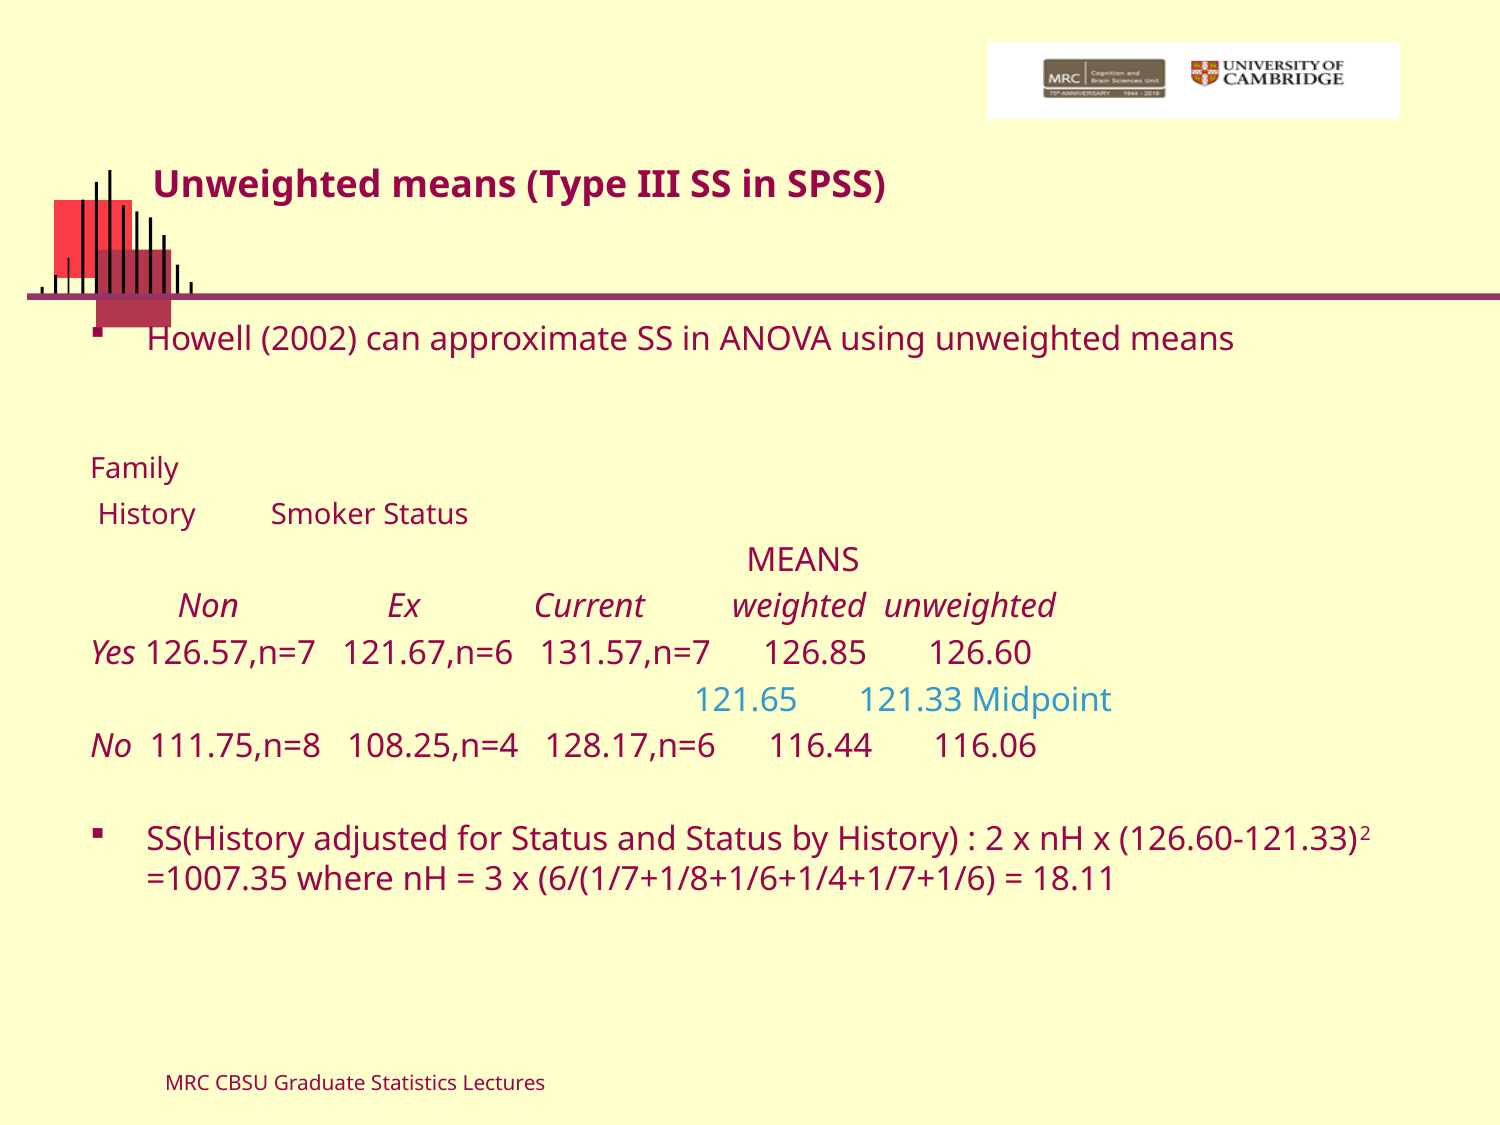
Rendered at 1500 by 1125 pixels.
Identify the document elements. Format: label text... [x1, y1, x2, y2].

picture [987, 42, 1400, 119]
title Unweighted means (Type III SS in SPSS) [137, 137, 988, 233]
footer MRC CBSU Graduate Statistics Lectures [149, 1062, 988, 1101]
list Howell (2002) can approximate SS in ANOVA using unweighted means Family History Smoker Status MEANS Non Ex Current weighted unweighted Yes 126.57,n=7 121.67,n=6 131.57,n=7 126.85 126.60 121.65 121.33 Midpoint No 111.75,n=8 108.25,n=4 128.17,n=6 116.44 116.06 SS(History adjusted for Status and Status by History) : 2 x nH x (126.60-121.33)2 =1007.35 where nH = 3 x (6/(1/7+1/8+1/6+1/4+1/7+1/6) = 18.11 [75, 262, 1425, 1038]
